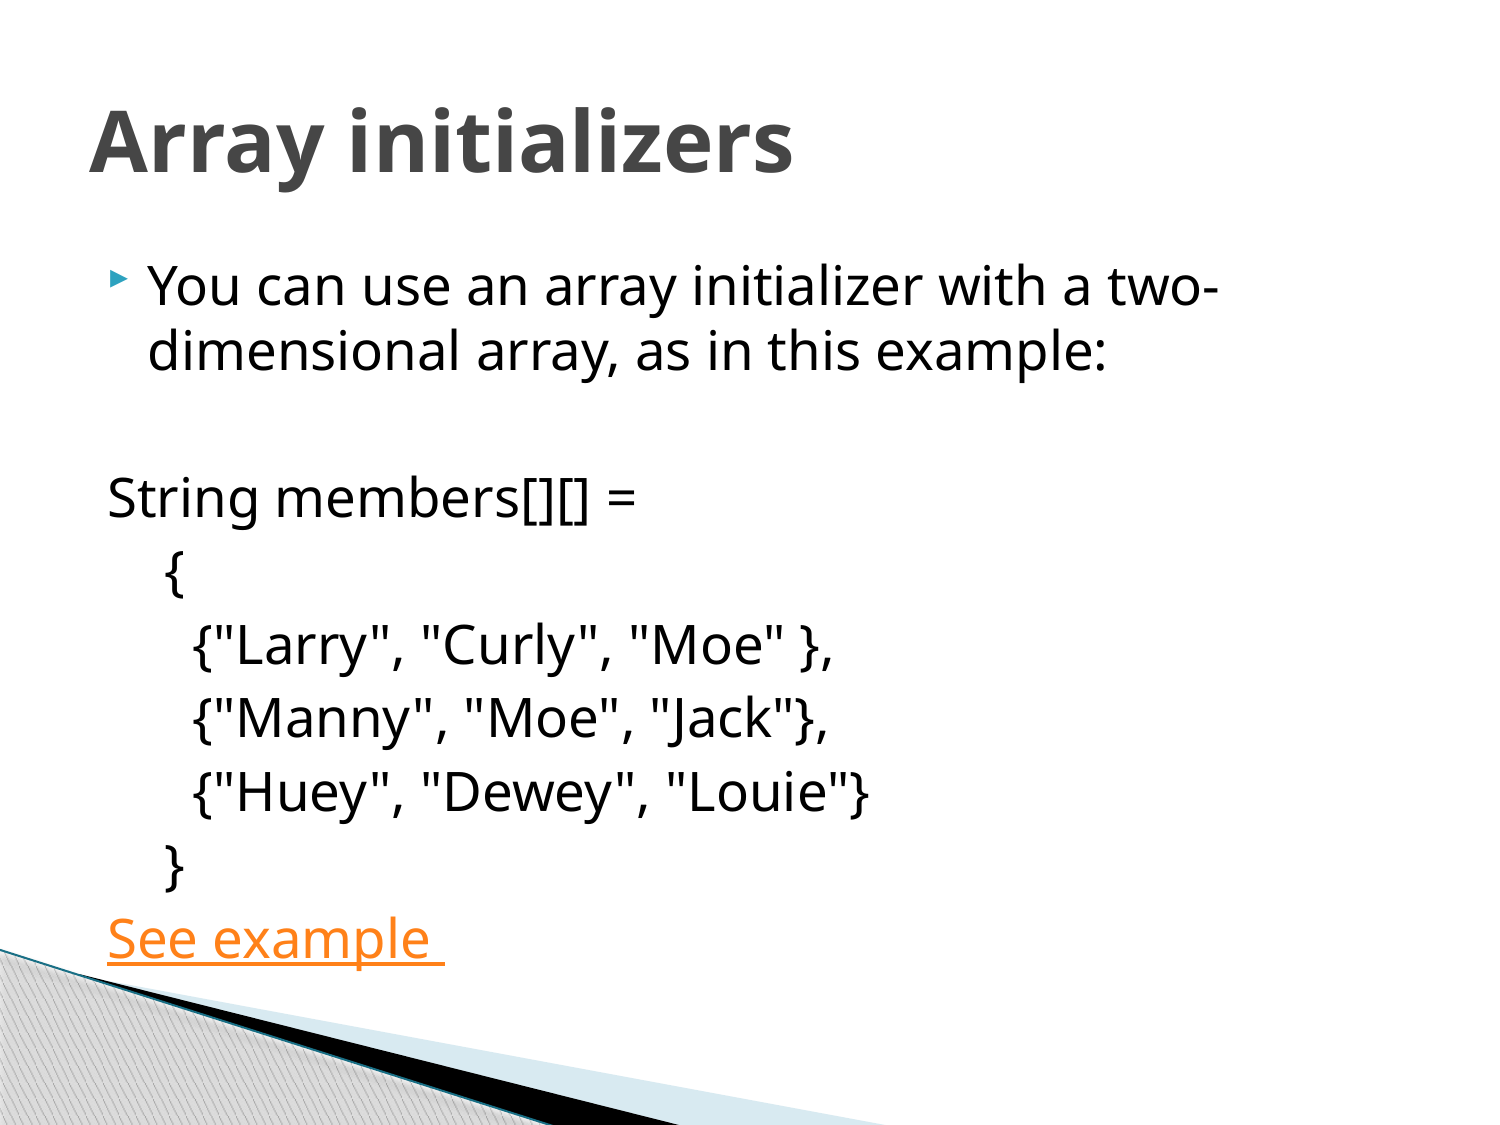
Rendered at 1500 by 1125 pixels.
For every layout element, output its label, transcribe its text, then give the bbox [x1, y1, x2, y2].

title Array initializers [75, 45, 1425, 233]
list You can use an array initializer with a two-dimensional array, as in this example: String members[][] = { {"Larry", "Curly", "Moe" }, {"Manny", "Moe", "Jack"}, {"Huey", "Dewey", "Louie"} } See example [75, 243, 1425, 986]
